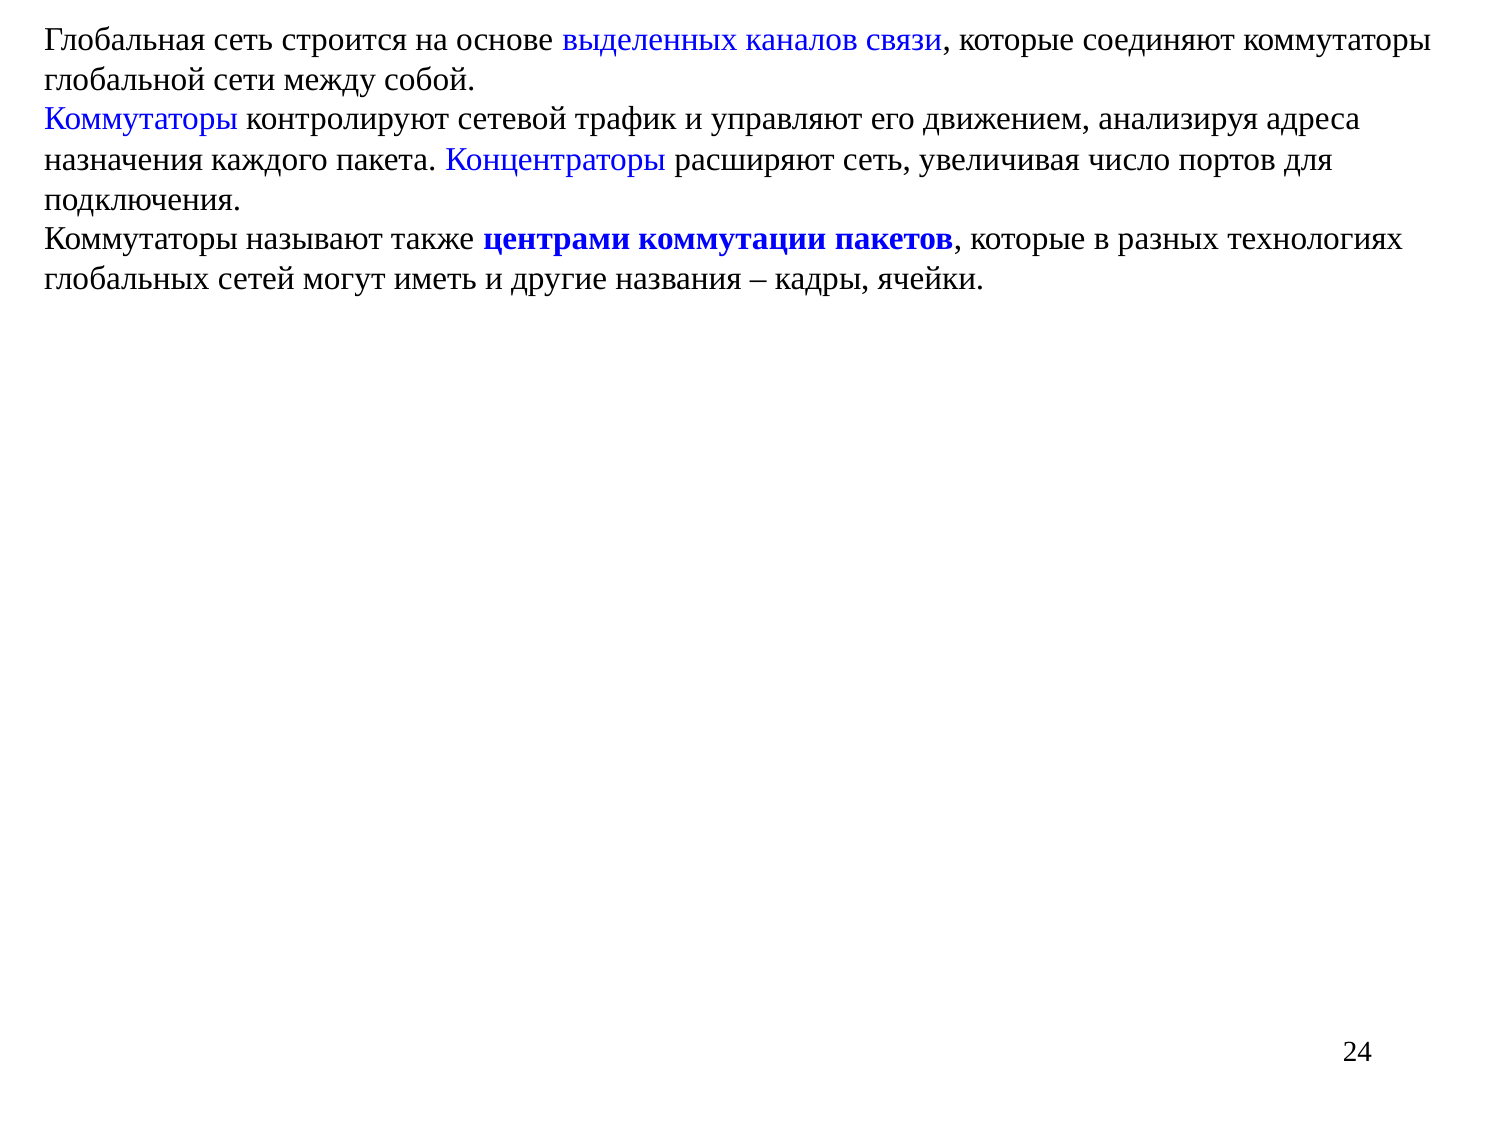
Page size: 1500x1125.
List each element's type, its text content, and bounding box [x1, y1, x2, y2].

text_box Глобальная сеть строится на основе выделенных каналов связи, которые соединяют коммутаторы глобальной сети между собой. Коммутаторы контролируют сетевой трафик и управляют его движением, анализируя адреса назначения каждого пакета. Концентраторы расширяют сеть, увеличивая число портов для подключения. Коммутаторы называют также центрами коммутации пакетов, которые в разных технологиях глобальных сетей могут иметь и другие названия – кадры, ячейки. [29, 9, 1483, 304]
slide_number 24 [1074, 1024, 1388, 1101]
